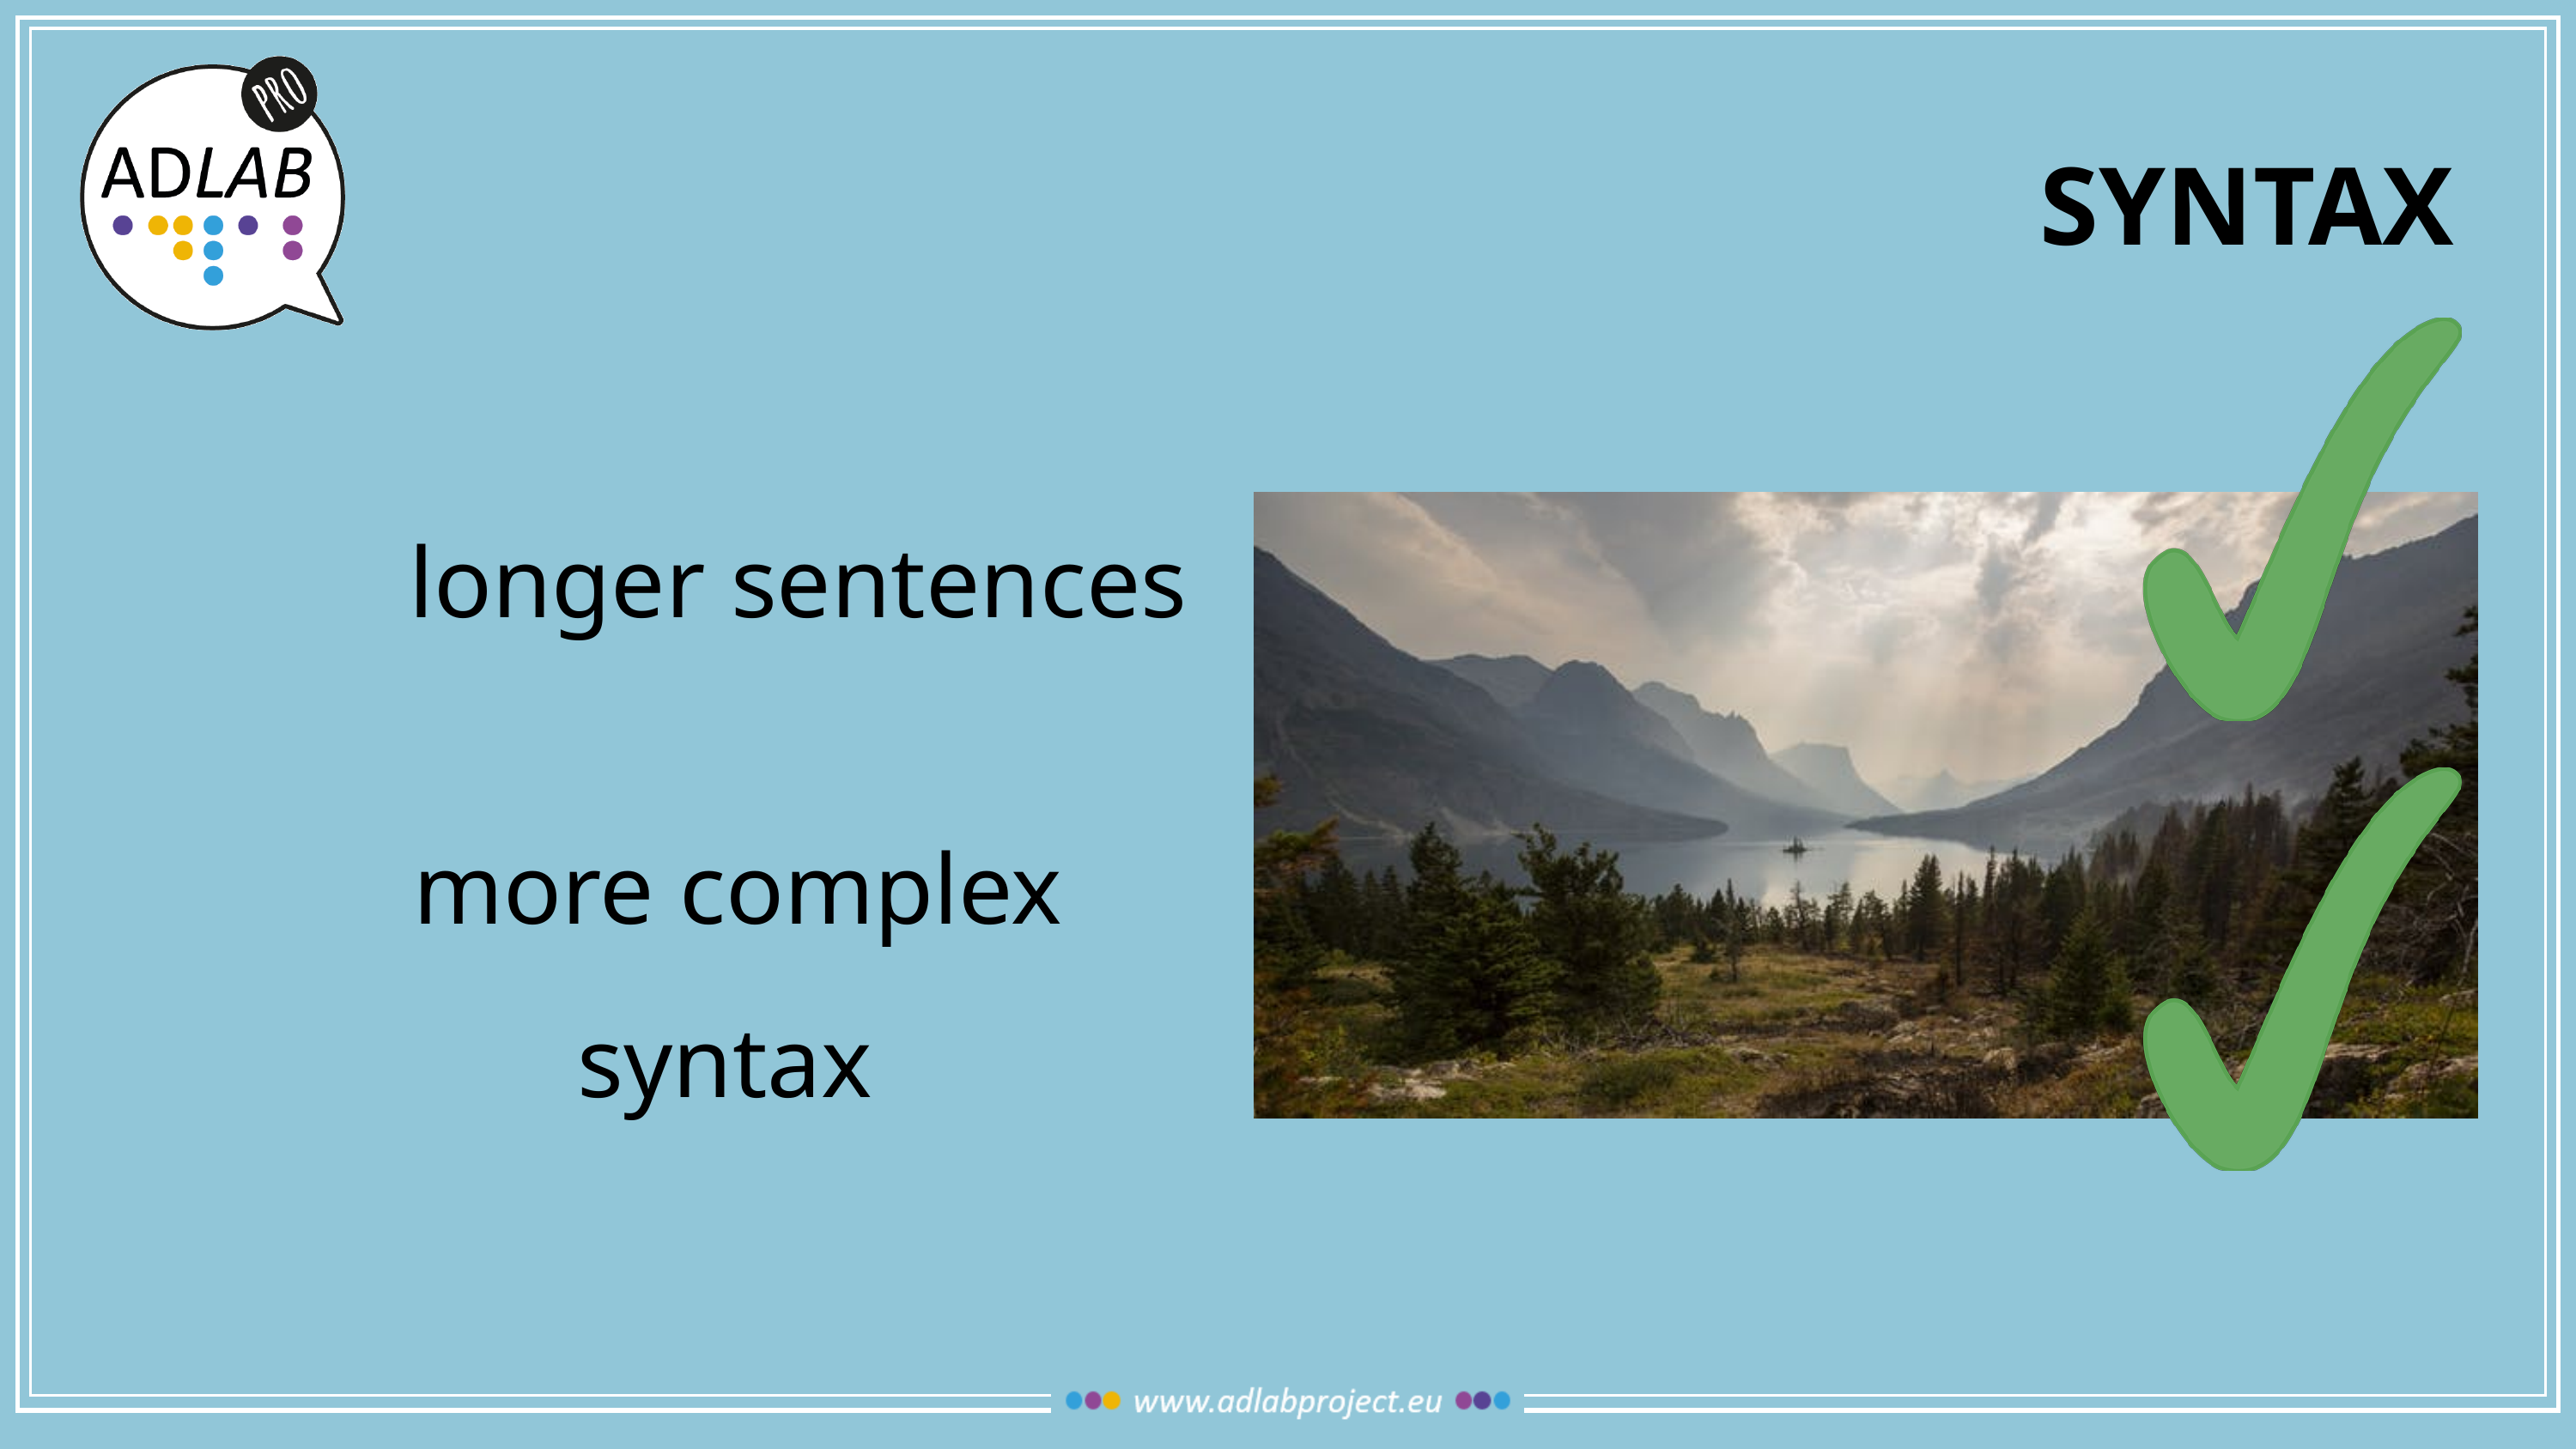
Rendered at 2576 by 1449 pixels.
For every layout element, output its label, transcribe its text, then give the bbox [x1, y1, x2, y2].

title syntax [384, 70, 2467, 351]
picture [1254, 318, 2478, 1171]
picture [1051, 1378, 1524, 1429]
list more complex syntax [295, 763, 1156, 1005]
picture [72, 49, 353, 330]
text_box longer sentences [242, 456, 1354, 658]
